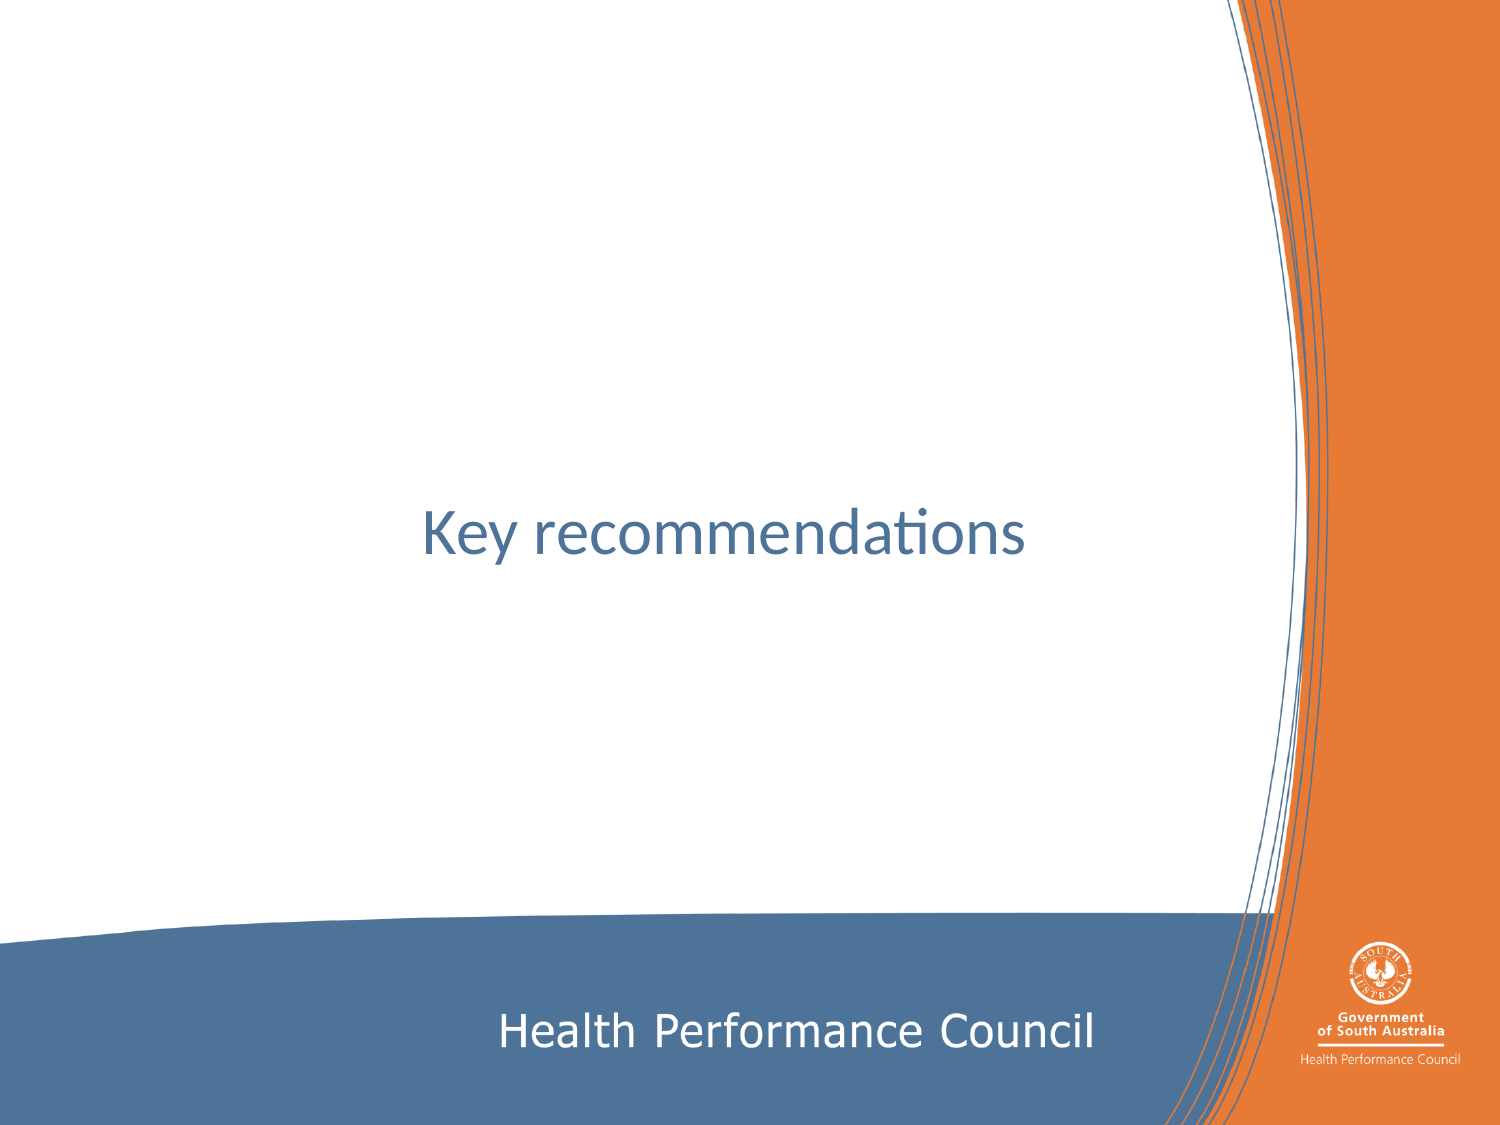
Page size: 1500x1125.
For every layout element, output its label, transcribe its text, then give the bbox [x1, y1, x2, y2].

title Key recommendations [407, 480, 1430, 704]
picture [0, 0, 1500, 1125]
